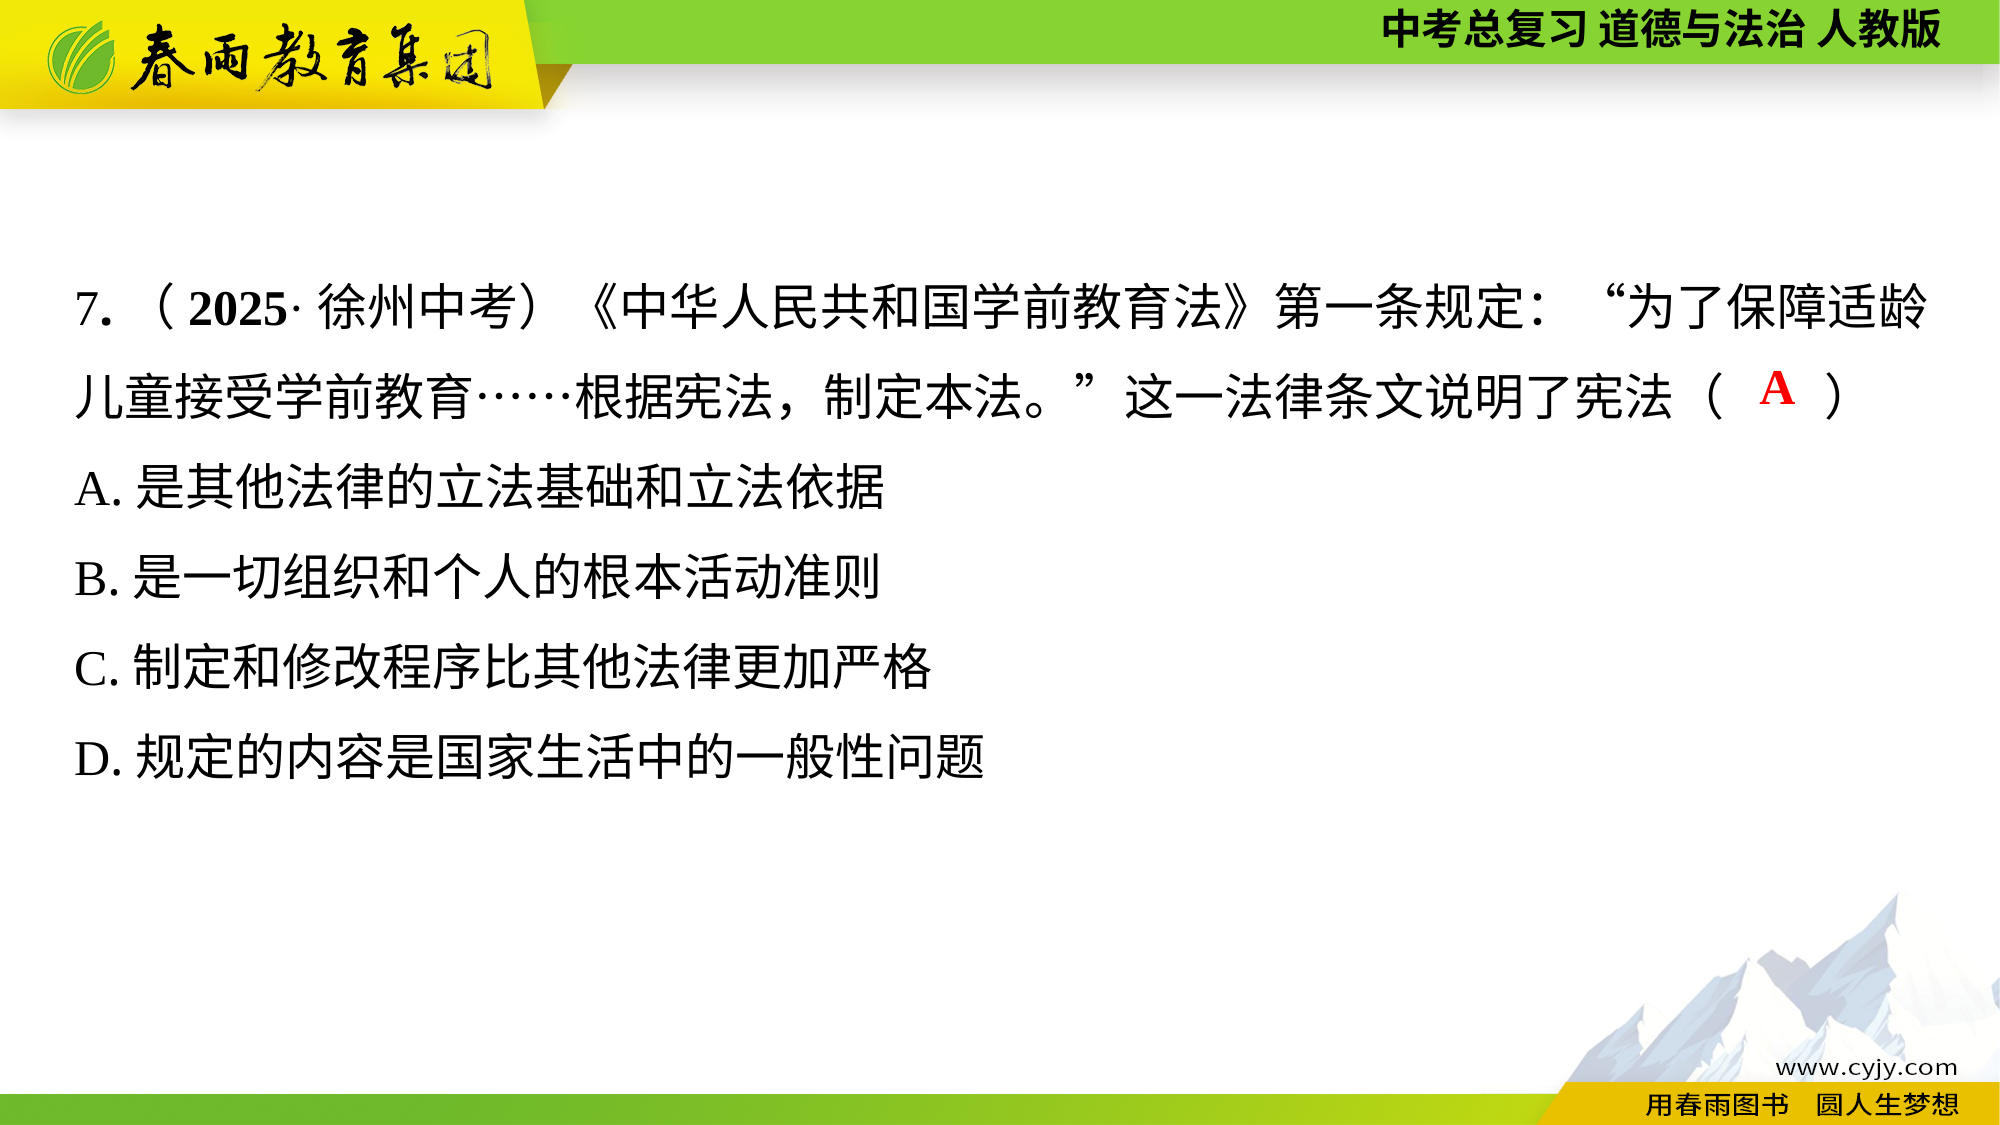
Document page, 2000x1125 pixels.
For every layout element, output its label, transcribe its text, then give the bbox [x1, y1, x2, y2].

text_box A [1744, 347, 1811, 423]
list 7.（2025·徐州中考）《中华人民共和国学前教育法》第一条规定：“为了保障适龄儿童接受学前教育……根据宪法，制定本法。”这一法律条文说明了宪法（ ） A.是其他法律的立法基础和立法依据 B.是一切组织和个人的根本活动准则 C.制定和修改程序比其他法律更加严格 D.规定的内容是国家生活中的一般性问题 [59, 237, 1944, 787]
picture [0, 0, 2000, 1125]
